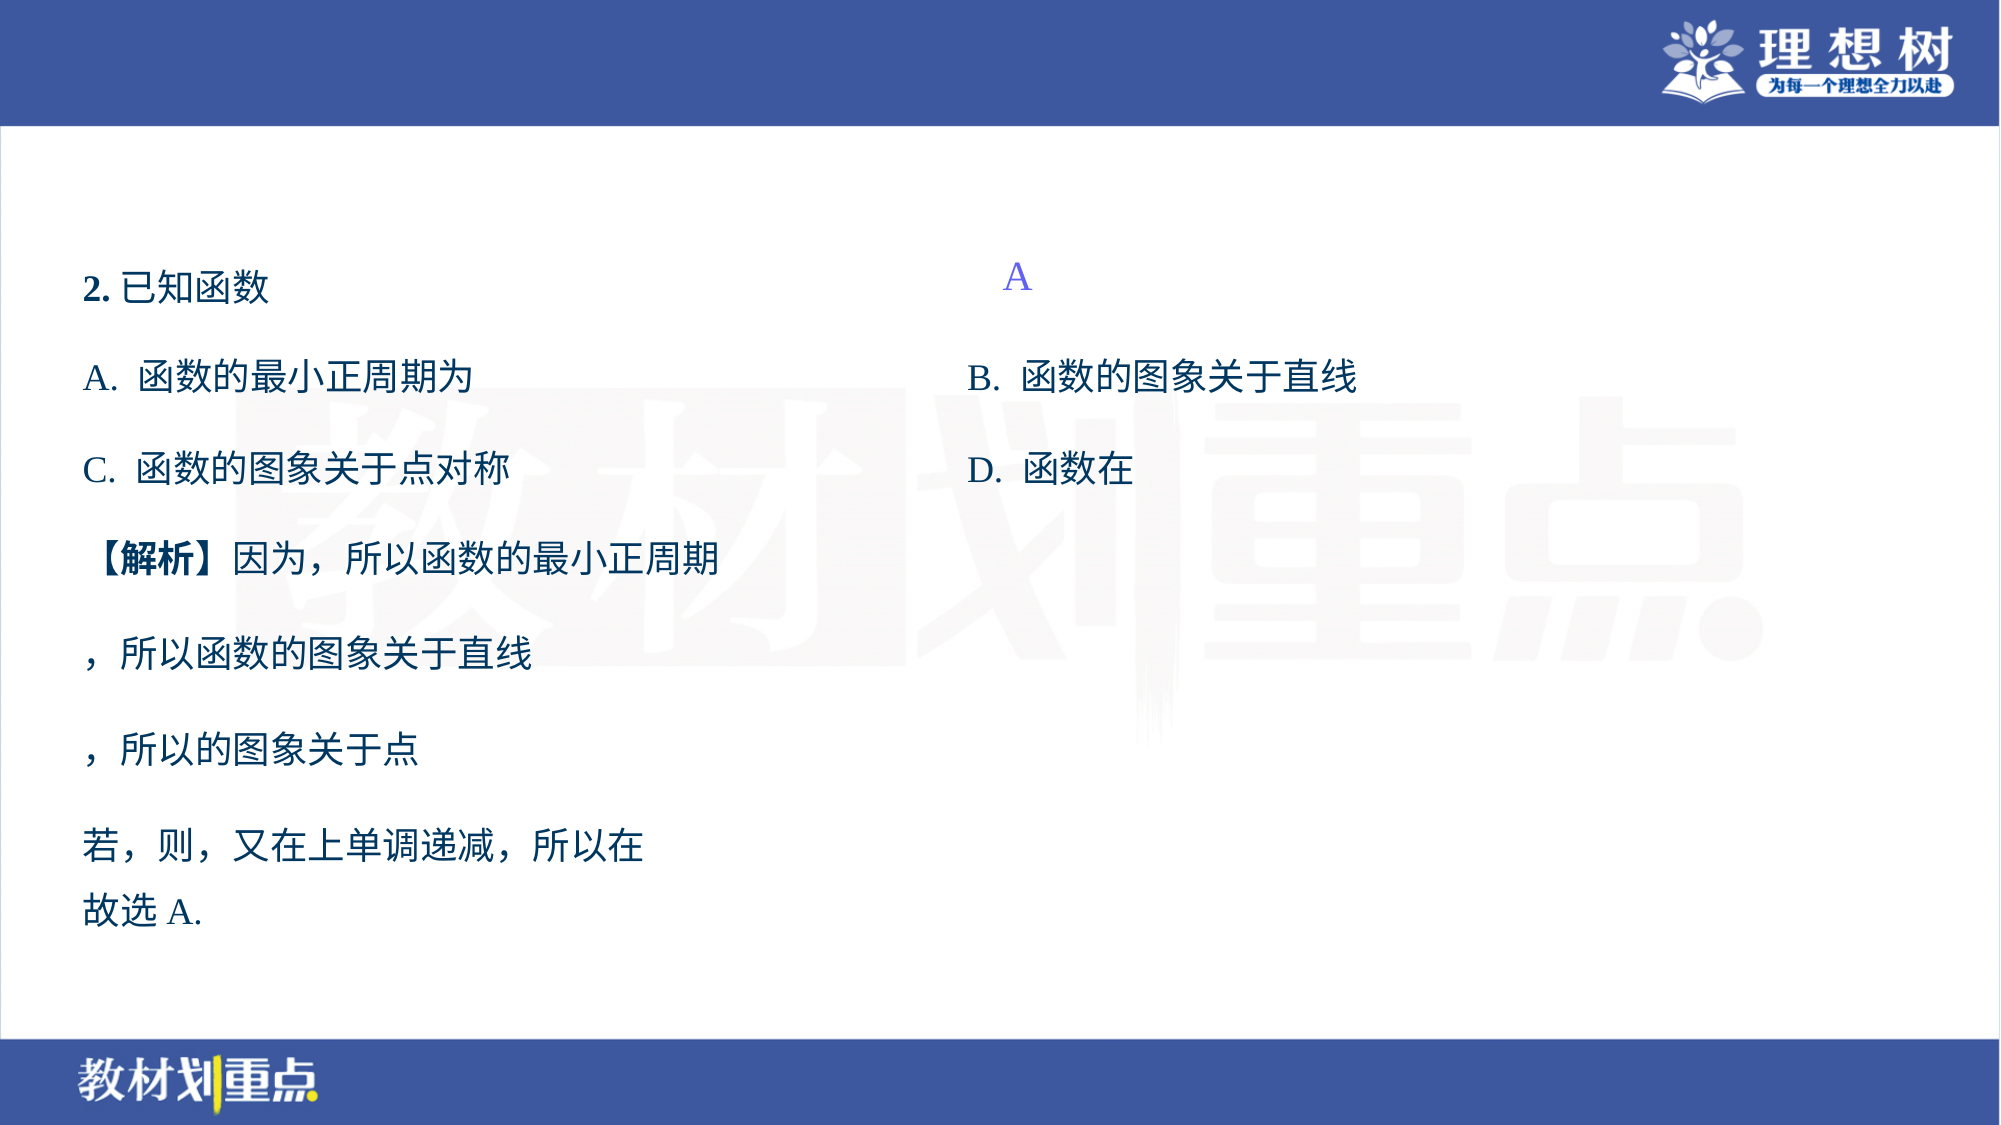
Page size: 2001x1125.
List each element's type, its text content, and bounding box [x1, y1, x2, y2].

picture [0, 0, 2000, 1125]
text_box A [987, 246, 1048, 297]
